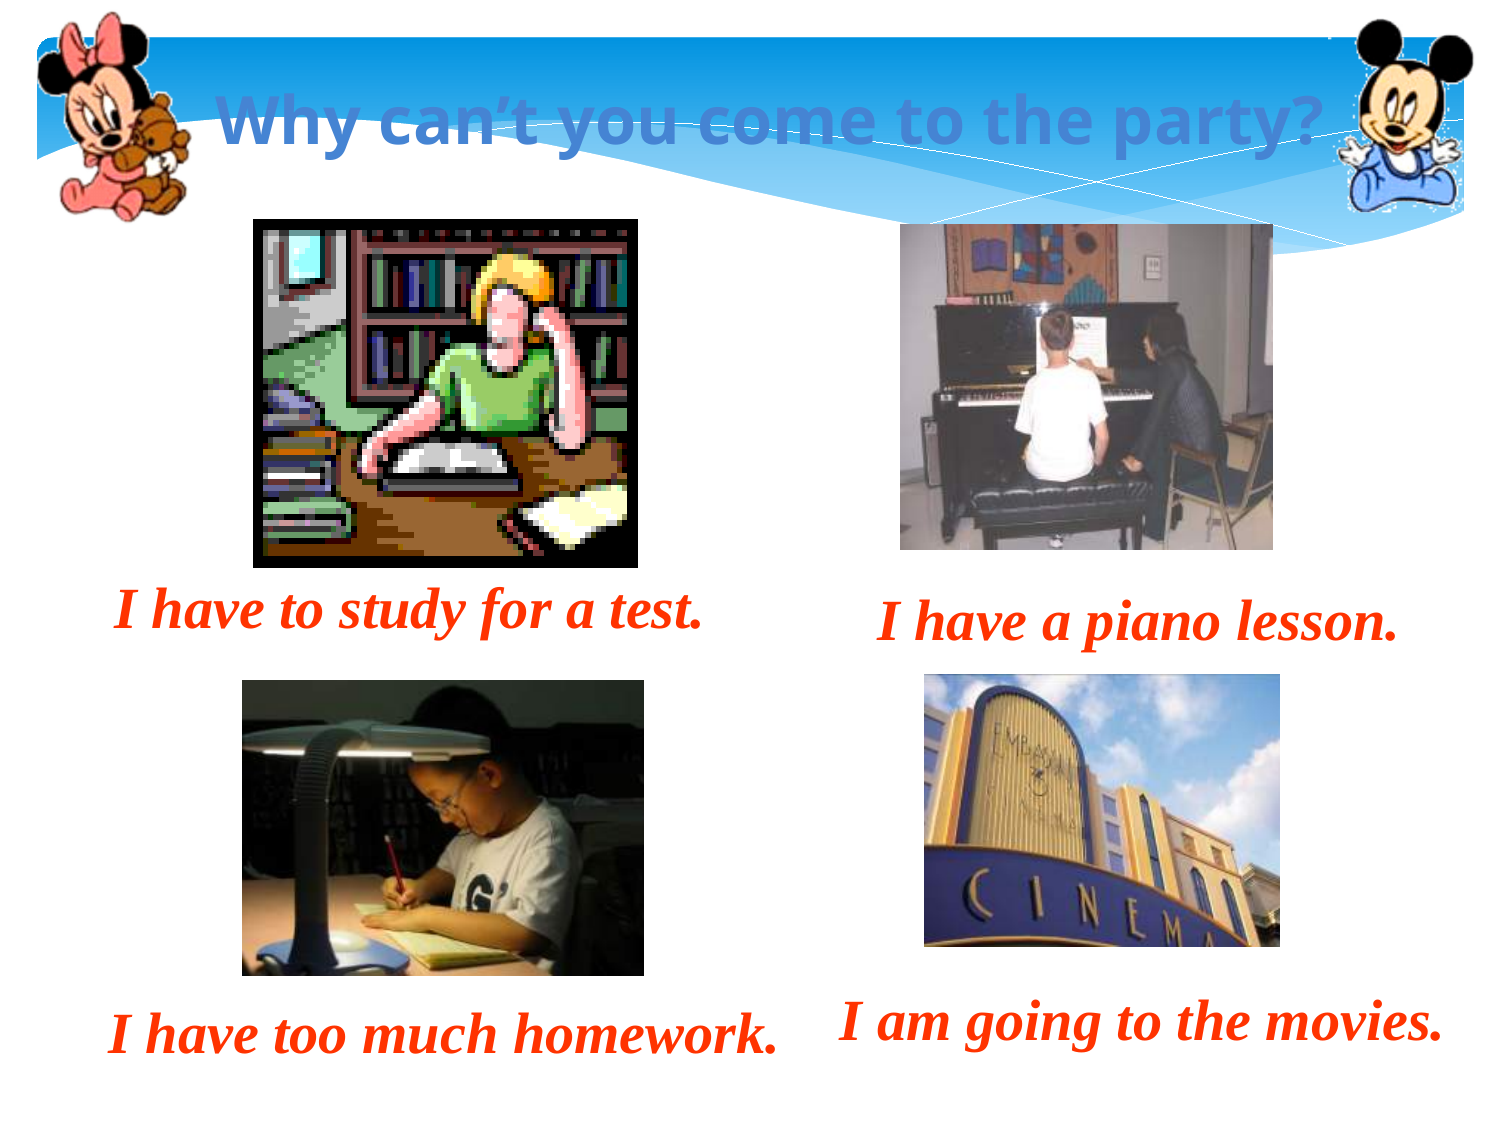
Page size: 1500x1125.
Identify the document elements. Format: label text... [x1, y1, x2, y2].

picture [1328, 7, 1495, 221]
text_box I have to study for a test. [99, 562, 721, 648]
picture [924, 674, 1280, 947]
picture [899, 224, 1273, 550]
picture [12, 0, 225, 237]
picture [253, 219, 638, 568]
text_box I am going to the movies. [825, 975, 1461, 1060]
text_box I have a piano lesson. [862, 574, 1466, 730]
text_box Why can’t you come to the party? [223, 70, 1322, 165]
text_box I have too much homework. [93, 988, 796, 1073]
picture [241, 680, 644, 977]
